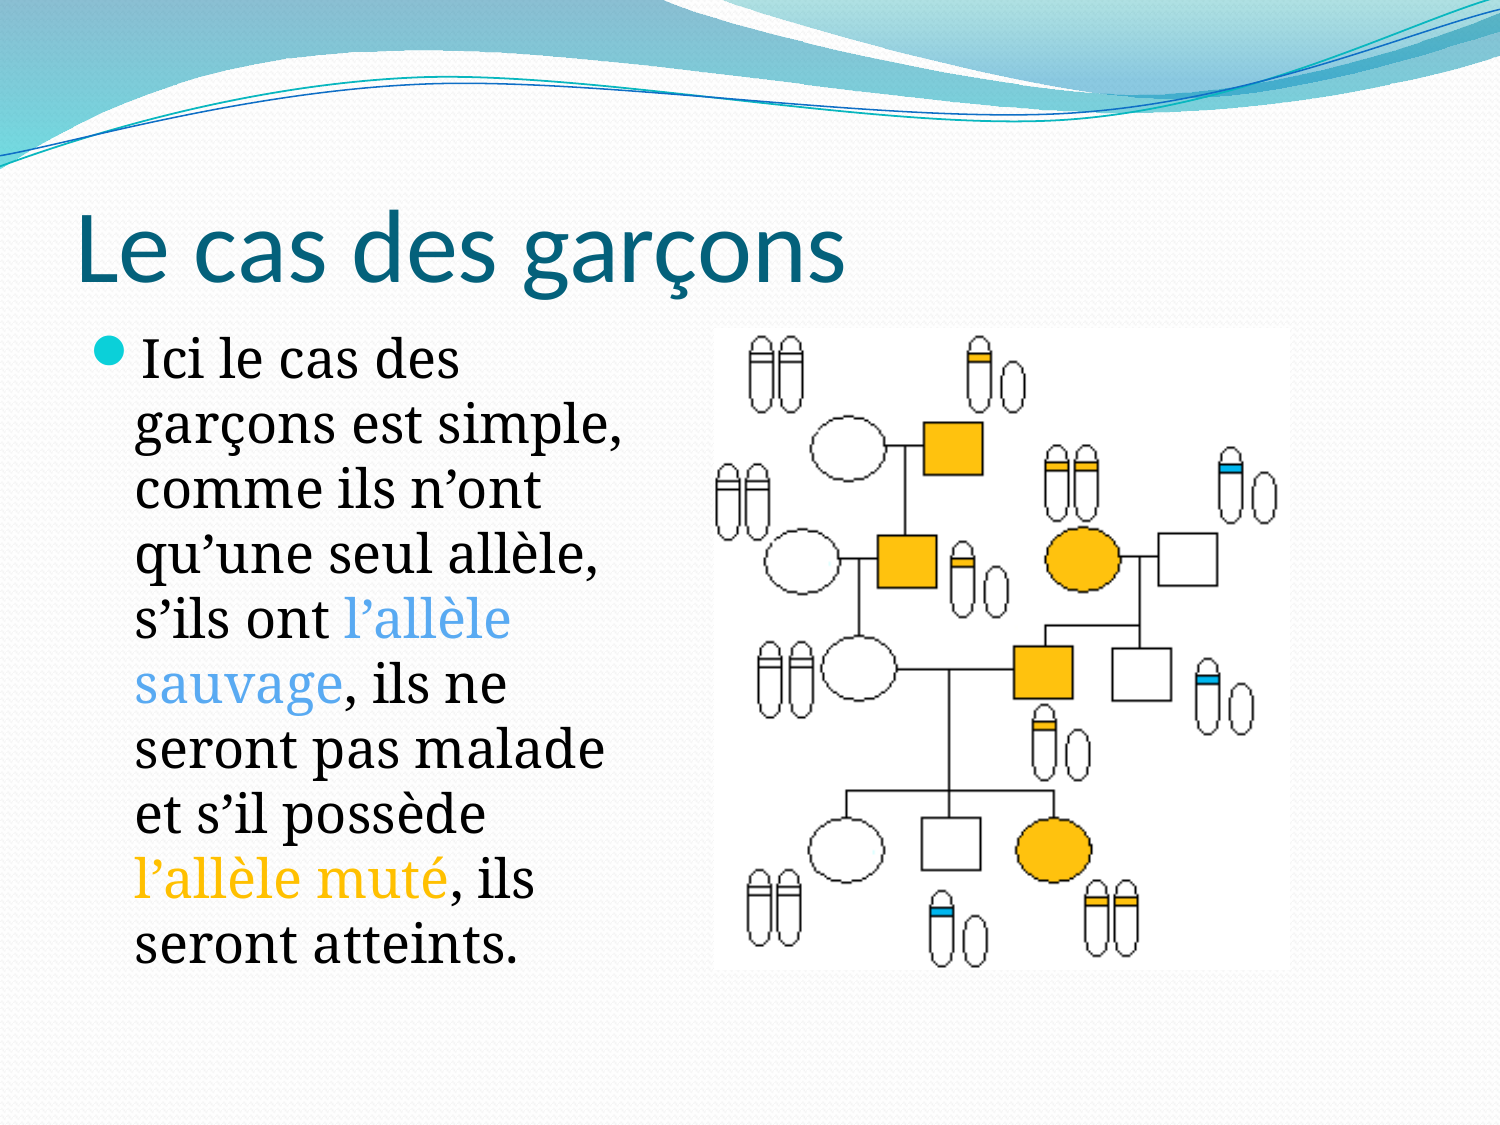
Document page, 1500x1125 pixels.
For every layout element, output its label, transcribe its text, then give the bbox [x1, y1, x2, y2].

list Ici le cas des garçons est simple, comme ils n’ont qu’une seul allèle, s’ils ont l’allèle sauvage, ils ne seront pas malade et s’il possède l’allèle muté, ils seront atteints. [75, 317, 645, 973]
title Le cas des garçons [75, 115, 1425, 303]
picture [714, 327, 1290, 970]
